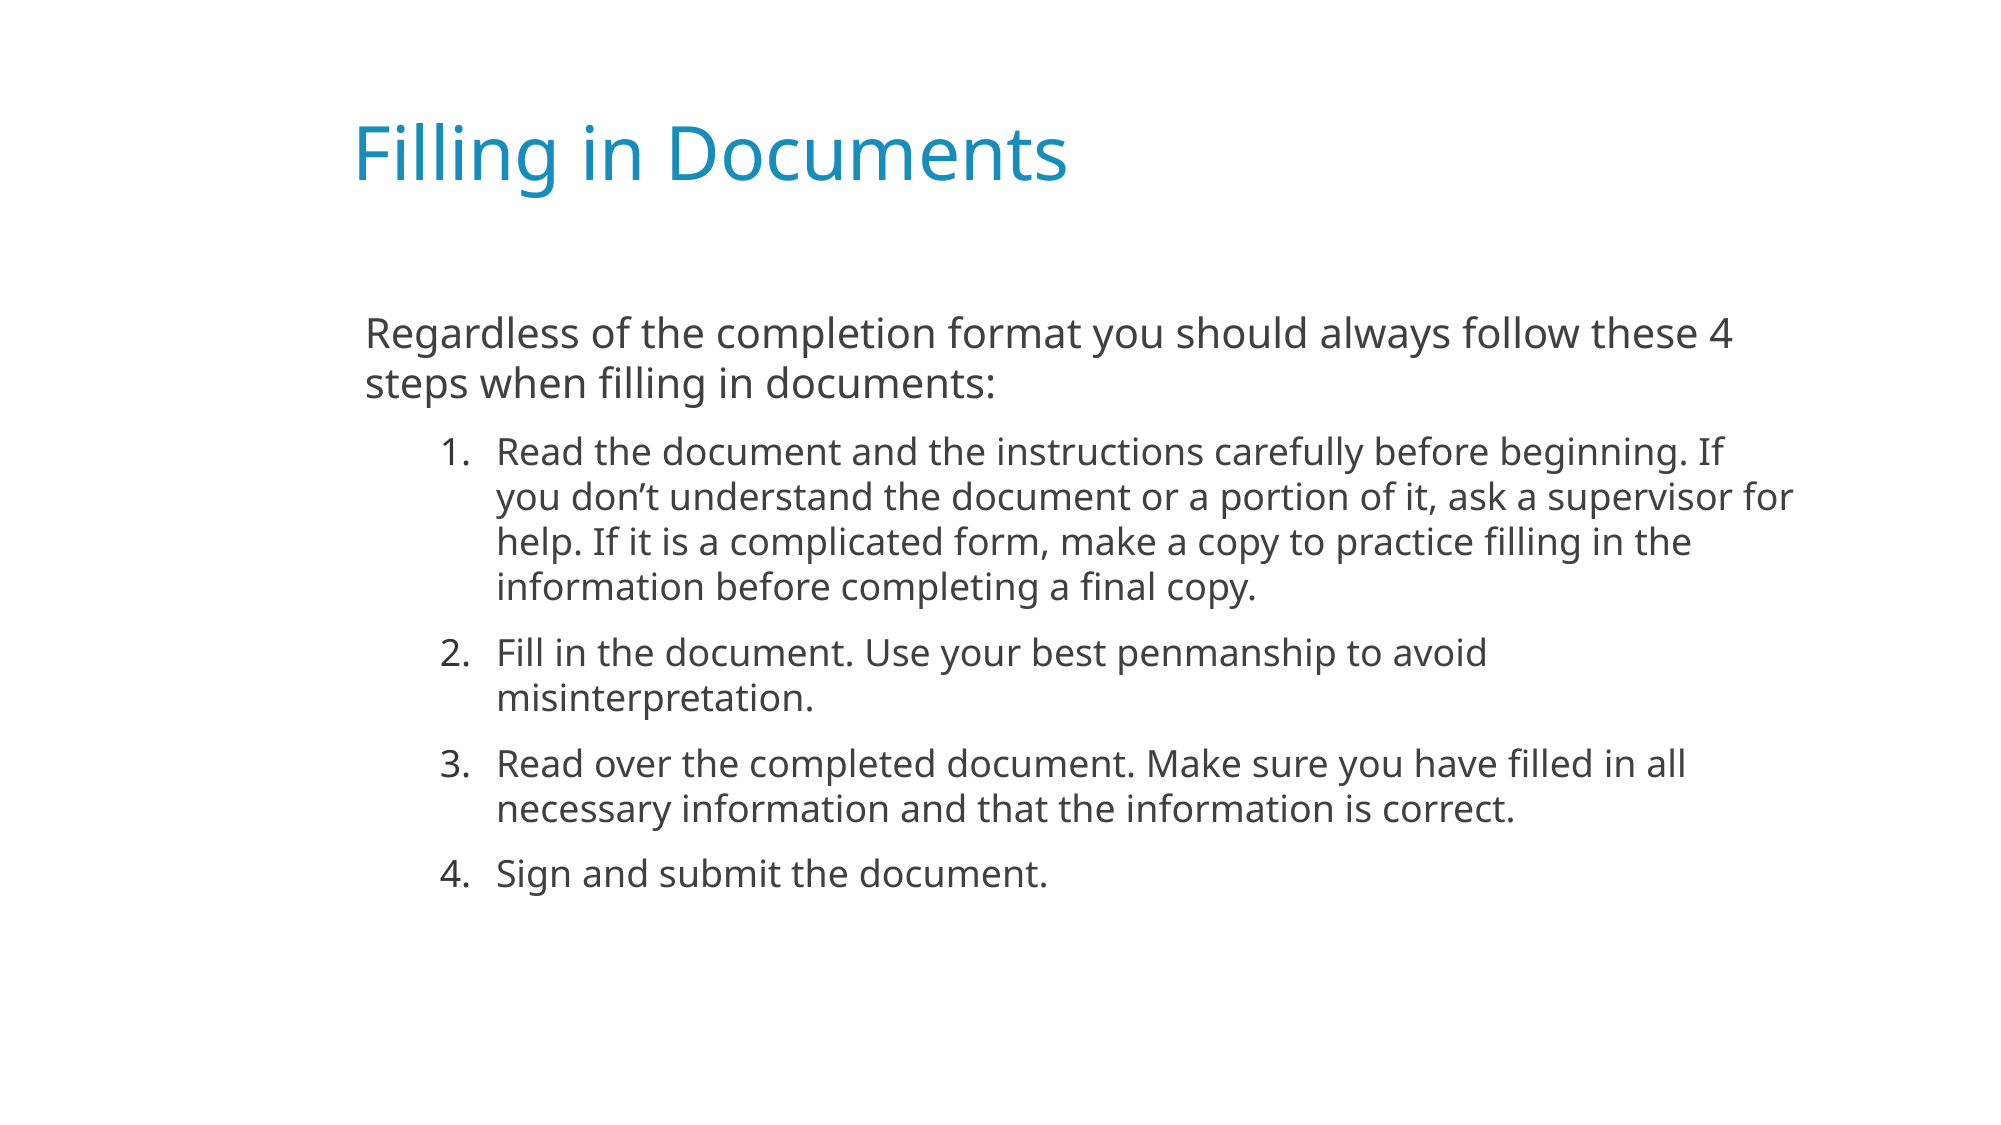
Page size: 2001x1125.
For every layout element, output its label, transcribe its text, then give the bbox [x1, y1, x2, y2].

list Regardless of the completion format you should always follow these 4 steps when filling in documents: Read the document and the instructions carefully before beginning. If you don’t understand the document or a portion of it, ask a supervisor for help. If it is a complicated form, make a copy to practice filling in the information before completing a final copy. Fill in the document. Use your best penmanship to avoid misinterpretation. Read over the completed document. Make sure you have filled in all necessary information and that the information is correct. Sign and submit the document. [349, 299, 1813, 1023]
title Filling in Documents [337, 98, 1800, 309]
